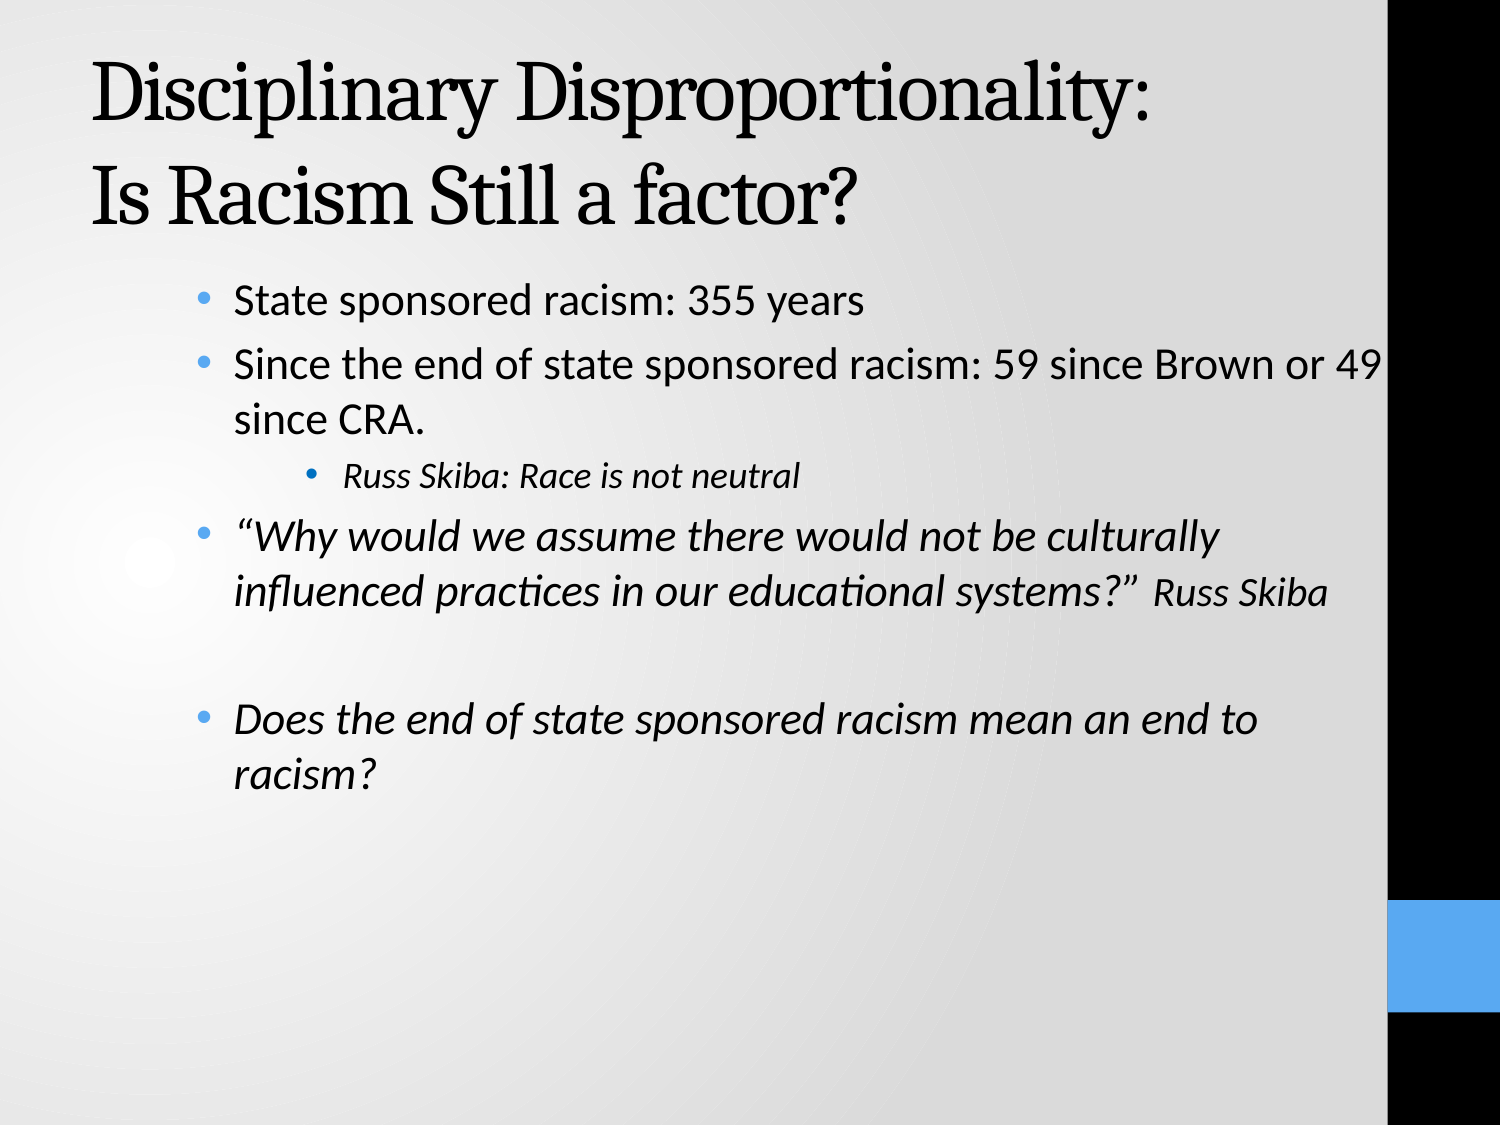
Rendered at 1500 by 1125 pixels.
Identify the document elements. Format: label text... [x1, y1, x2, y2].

list State sponsored racism: 355 years Since the end of state sponsored racism: 59 since Brown or 49 since CRA. Russ Skiba: Race is not neutral “Why would we assume there would not be culturally influenced practices in our educational systems?” Russ Skiba Does the end of state sponsored racism mean an end to racism? [162, 262, 1425, 1050]
title Disciplinary Disproportionality: Is Racism Still a factor? [75, 25, 1400, 250]
